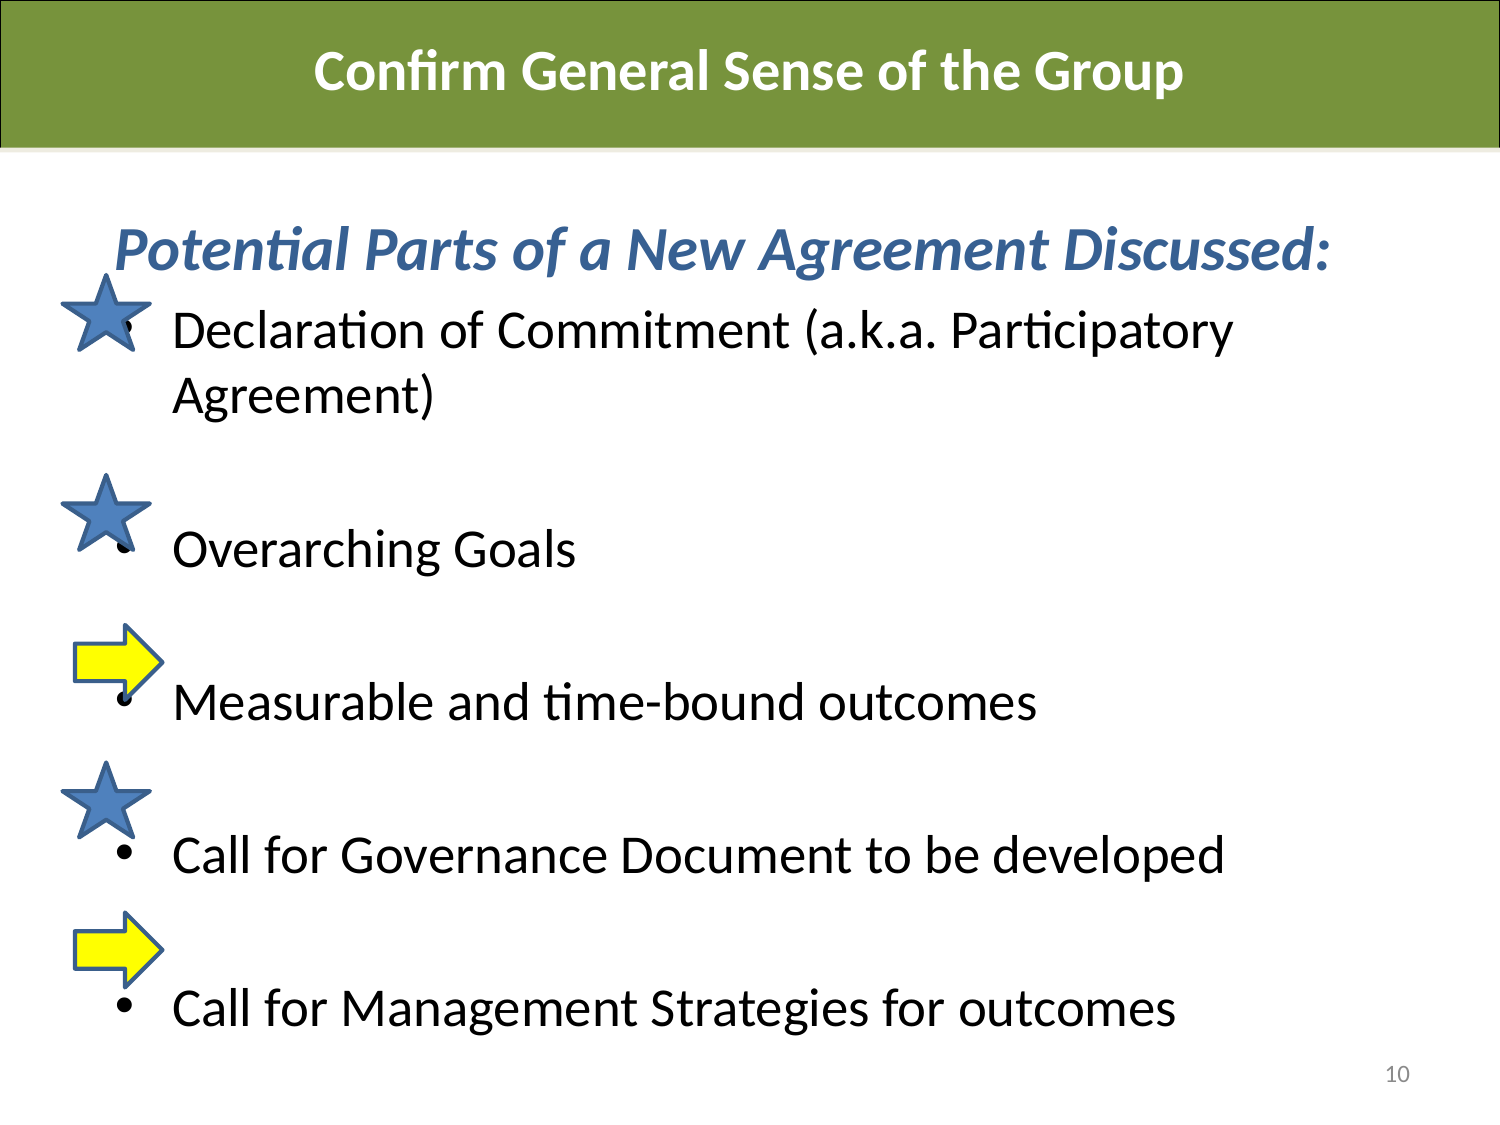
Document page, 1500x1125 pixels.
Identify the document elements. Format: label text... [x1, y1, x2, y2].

text_box [60, 272, 152, 352]
text_box [72, 622, 165, 702]
text_box [60, 760, 152, 840]
text_box [60, 472, 152, 552]
text_box [72, 910, 165, 990]
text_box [0, 0, 1500, 151]
list Potential Parts of a New Agreement Discussed: Declaration of Commitment (a.k.a. Participatory Agreement) Overarching Goals Measurable and time-bound outcomes Call for Governance Document to be developed Call for Management Strategies for outcomes [99, 200, 1438, 1050]
slide_number 10 [1074, 1042, 1425, 1103]
